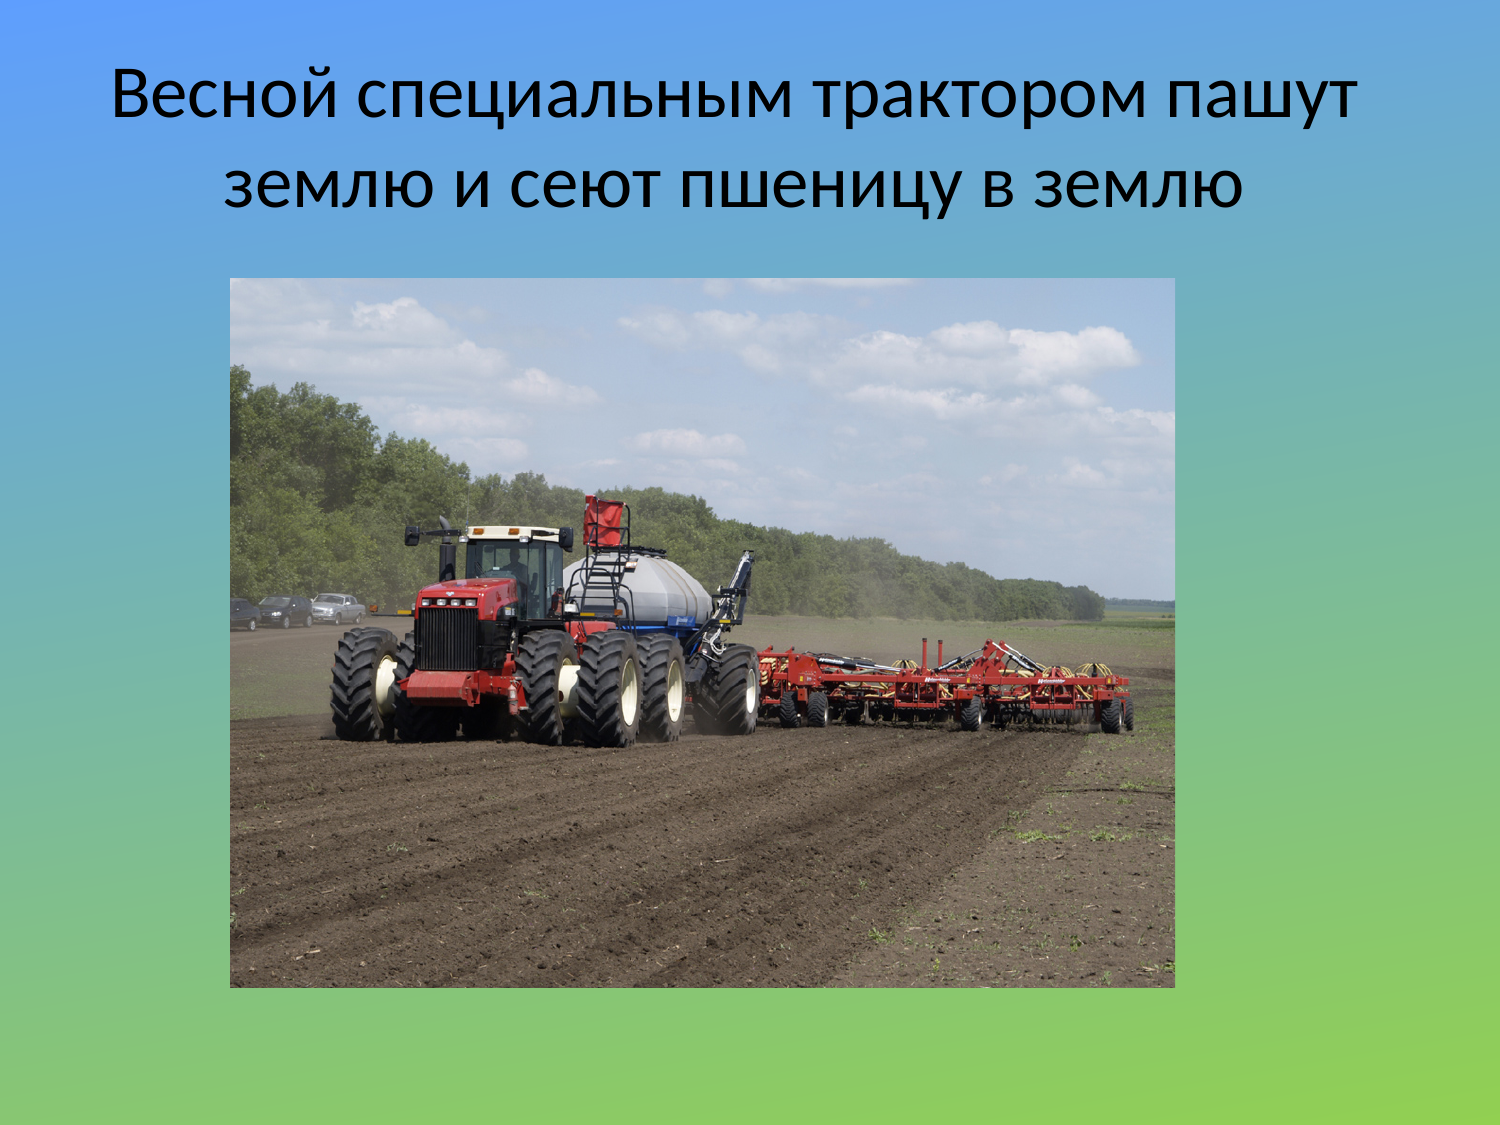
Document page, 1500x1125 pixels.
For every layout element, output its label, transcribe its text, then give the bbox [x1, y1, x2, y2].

title Весной специальным трактором пашут землю и сеют пшеницу в землю [75, 45, 1395, 220]
text_box [230, 278, 1176, 988]
